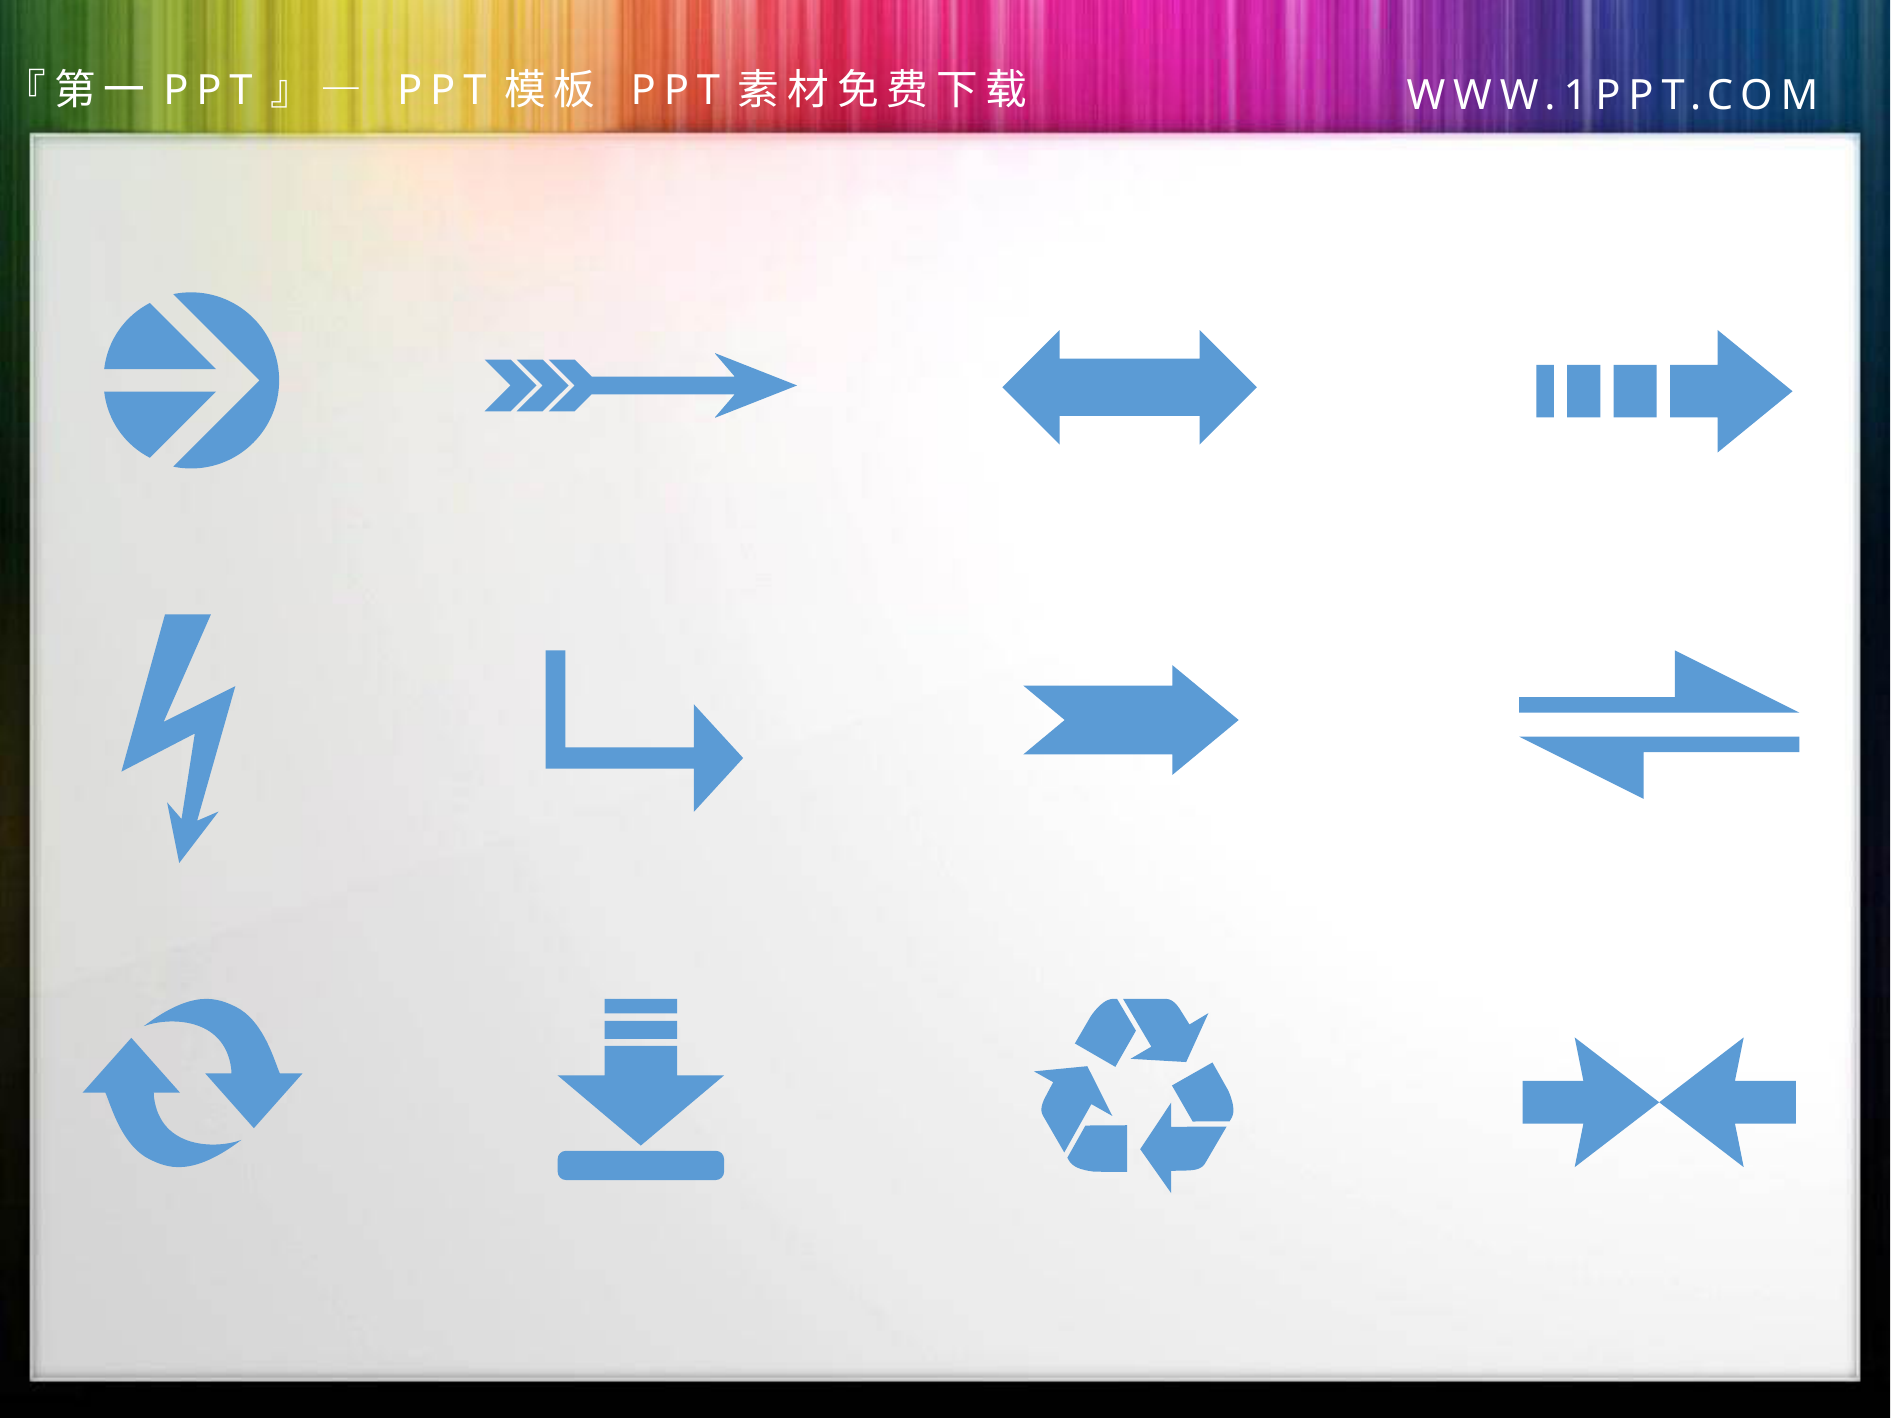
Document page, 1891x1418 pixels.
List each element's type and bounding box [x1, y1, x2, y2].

text_box [516, 359, 569, 412]
text_box [1519, 650, 1800, 713]
text_box [1074, 998, 1136, 1067]
text_box [557, 1150, 725, 1181]
text_box [1123, 998, 1209, 1063]
text_box [1171, 1062, 1234, 1122]
text_box [1023, 665, 1239, 775]
text_box [173, 292, 280, 469]
text_box [484, 359, 537, 412]
text_box [1067, 1125, 1128, 1172]
text_box [1140, 1102, 1227, 1194]
text_box [143, 998, 303, 1129]
text_box [1033, 1066, 1113, 1153]
text_box [548, 353, 798, 418]
text_box [1613, 364, 1657, 418]
text_box [104, 302, 217, 370]
text_box [604, 998, 678, 1014]
text_box [1536, 364, 1554, 418]
picture [0, 0, 1891, 1418]
text_box [82, 1037, 242, 1168]
text_box [121, 614, 236, 863]
text_box [1567, 364, 1601, 418]
text_box [104, 391, 217, 458]
text_box [1519, 736, 1800, 799]
text_box [1522, 1037, 1796, 1168]
text_box [1002, 330, 1257, 445]
text_box [604, 1020, 678, 1039]
text_box [545, 650, 744, 812]
text_box [1670, 329, 1793, 453]
text_box [557, 1045, 725, 1146]
